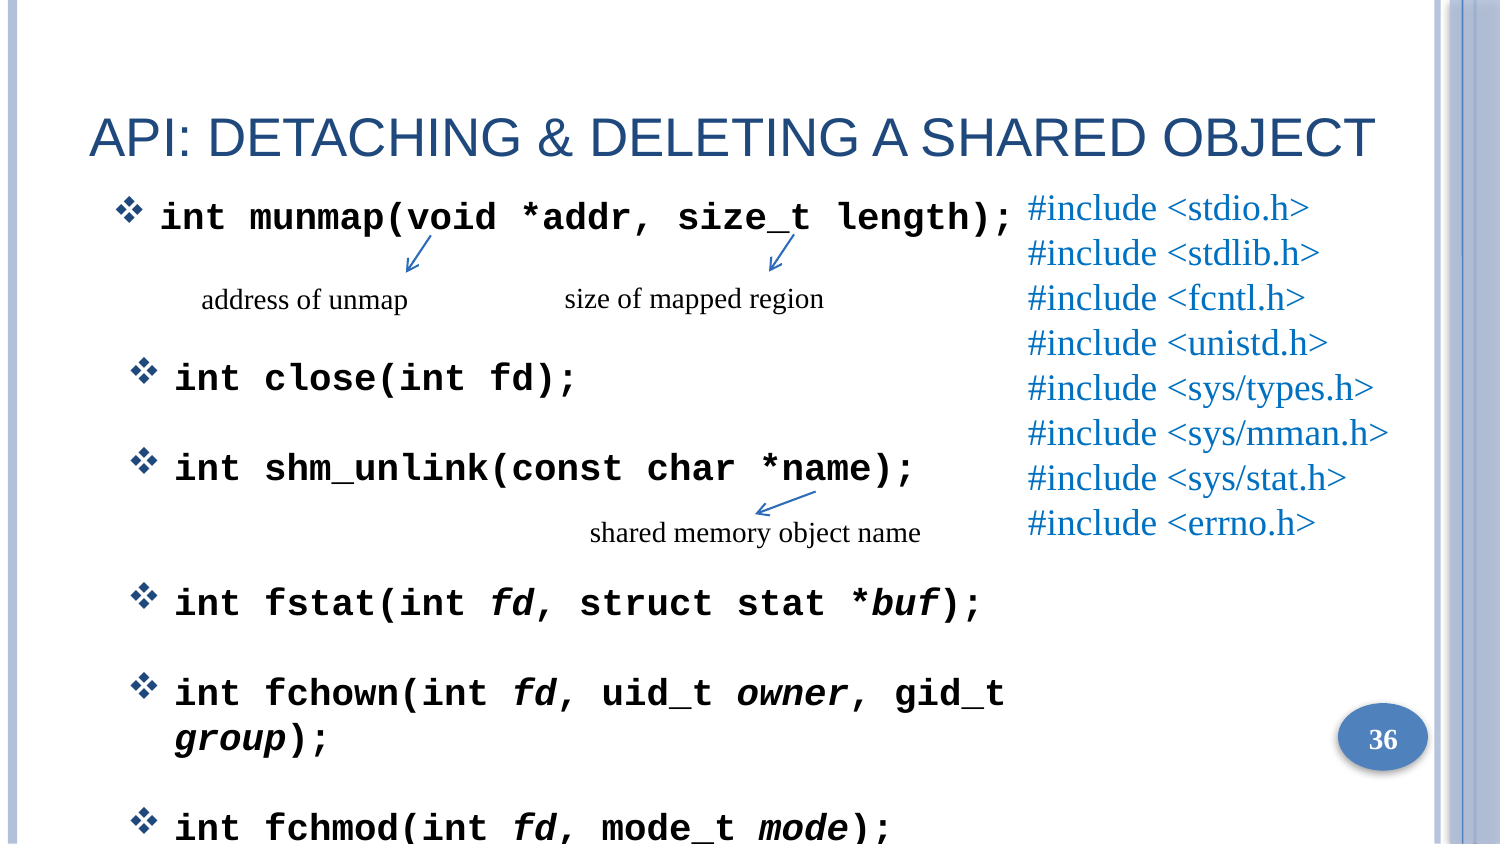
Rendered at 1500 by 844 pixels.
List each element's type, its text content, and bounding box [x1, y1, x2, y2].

text_box int close(int fd); int shm_unlink(const char *name); int fstat(int fd, struct stat *buf); int fchown(int fd, uid_t owner, gid_t group); int fchmod(int fd, mode_t mode); [112, 345, 1200, 844]
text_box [768, 233, 795, 273]
text_box shared memory object name [574, 505, 1014, 556]
text_box address of unmap [186, 272, 625, 323]
slide_number 36 [1333, 705, 1434, 770]
text_box #include <stdio.h> #include <stdlib.h> #include <fcntl.h> #include <unistd.h> #include <sys/types.h> #include <sys/mman.h> #include <sys/stat.h> #include <errno.h> [1013, 176, 1437, 551]
text_box int munmap(void *addr, size_t length); [98, 184, 1013, 245]
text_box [405, 234, 432, 274]
title API: Detaching & Deleting a Shared Object [75, 33, 1400, 175]
text_box size of mapped region [549, 271, 989, 322]
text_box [754, 491, 817, 515]
